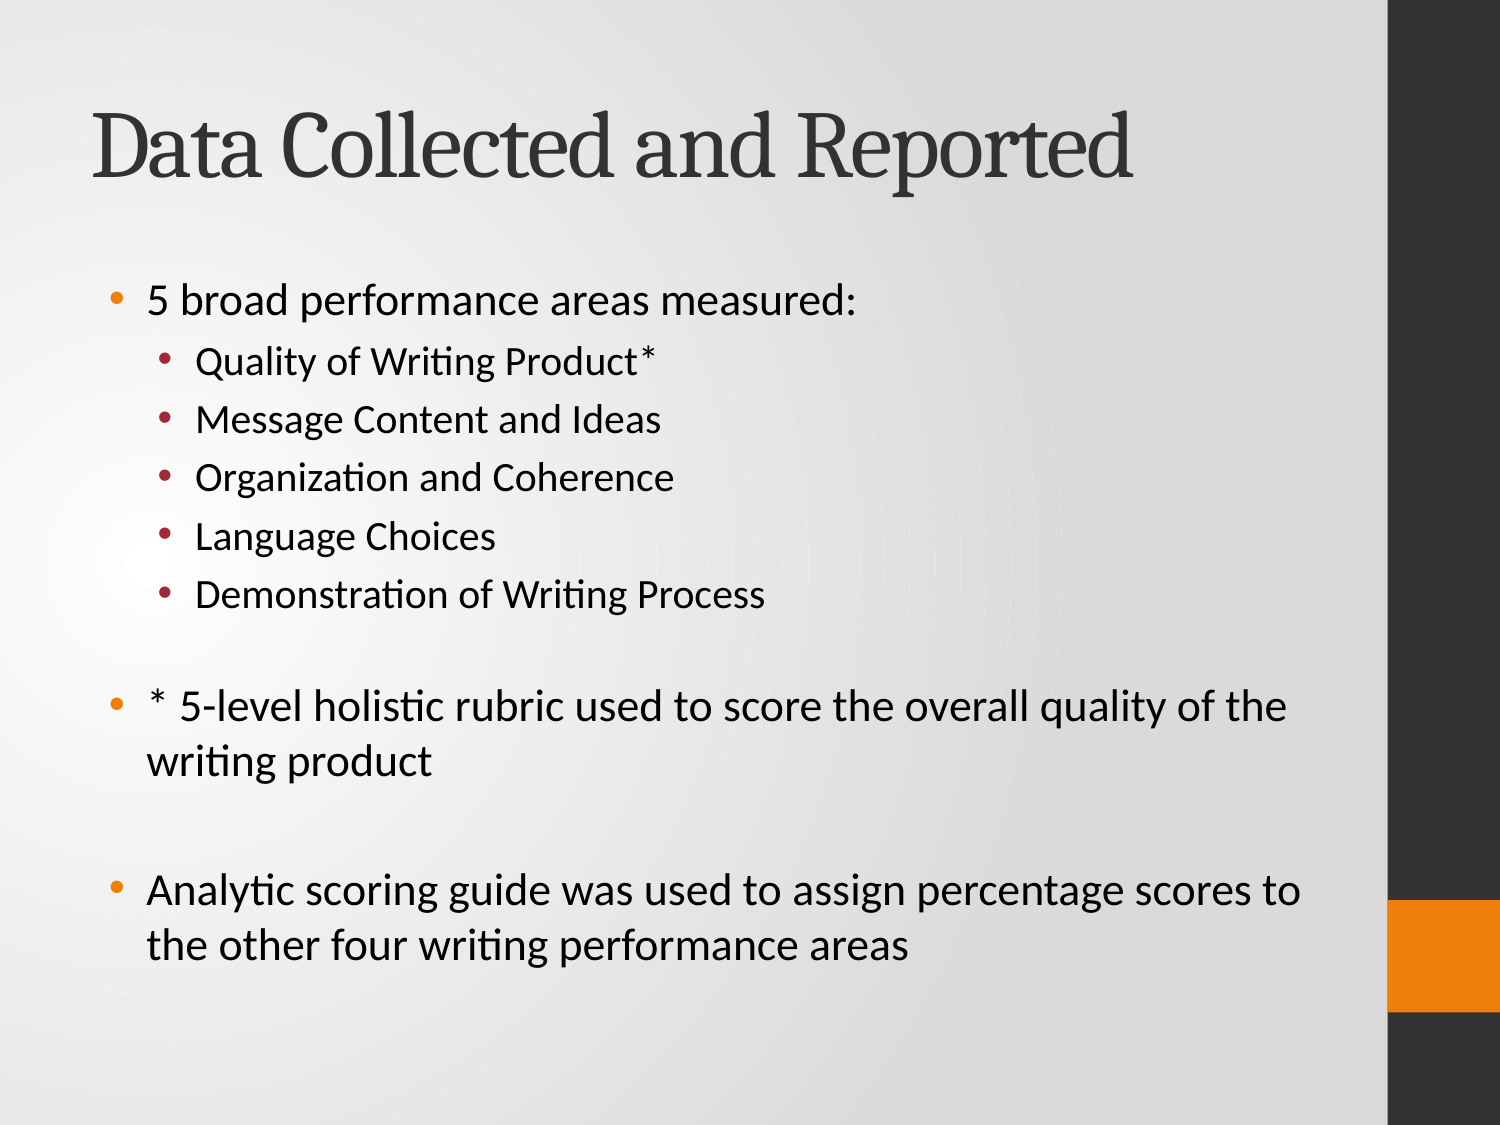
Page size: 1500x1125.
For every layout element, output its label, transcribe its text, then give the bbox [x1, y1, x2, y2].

title Data Collected and Reported [75, 45, 1325, 233]
list 5 broad performance areas measured: Quality of Writing Product* Message Content and Ideas Organization and Coherence Language Choices Demonstration of Writing Process * 5-level holistic rubric used to score the overall quality of the writing product Analytic scoring guide was used to assign percentage scores to the other four writing performance areas [75, 262, 1325, 1050]
